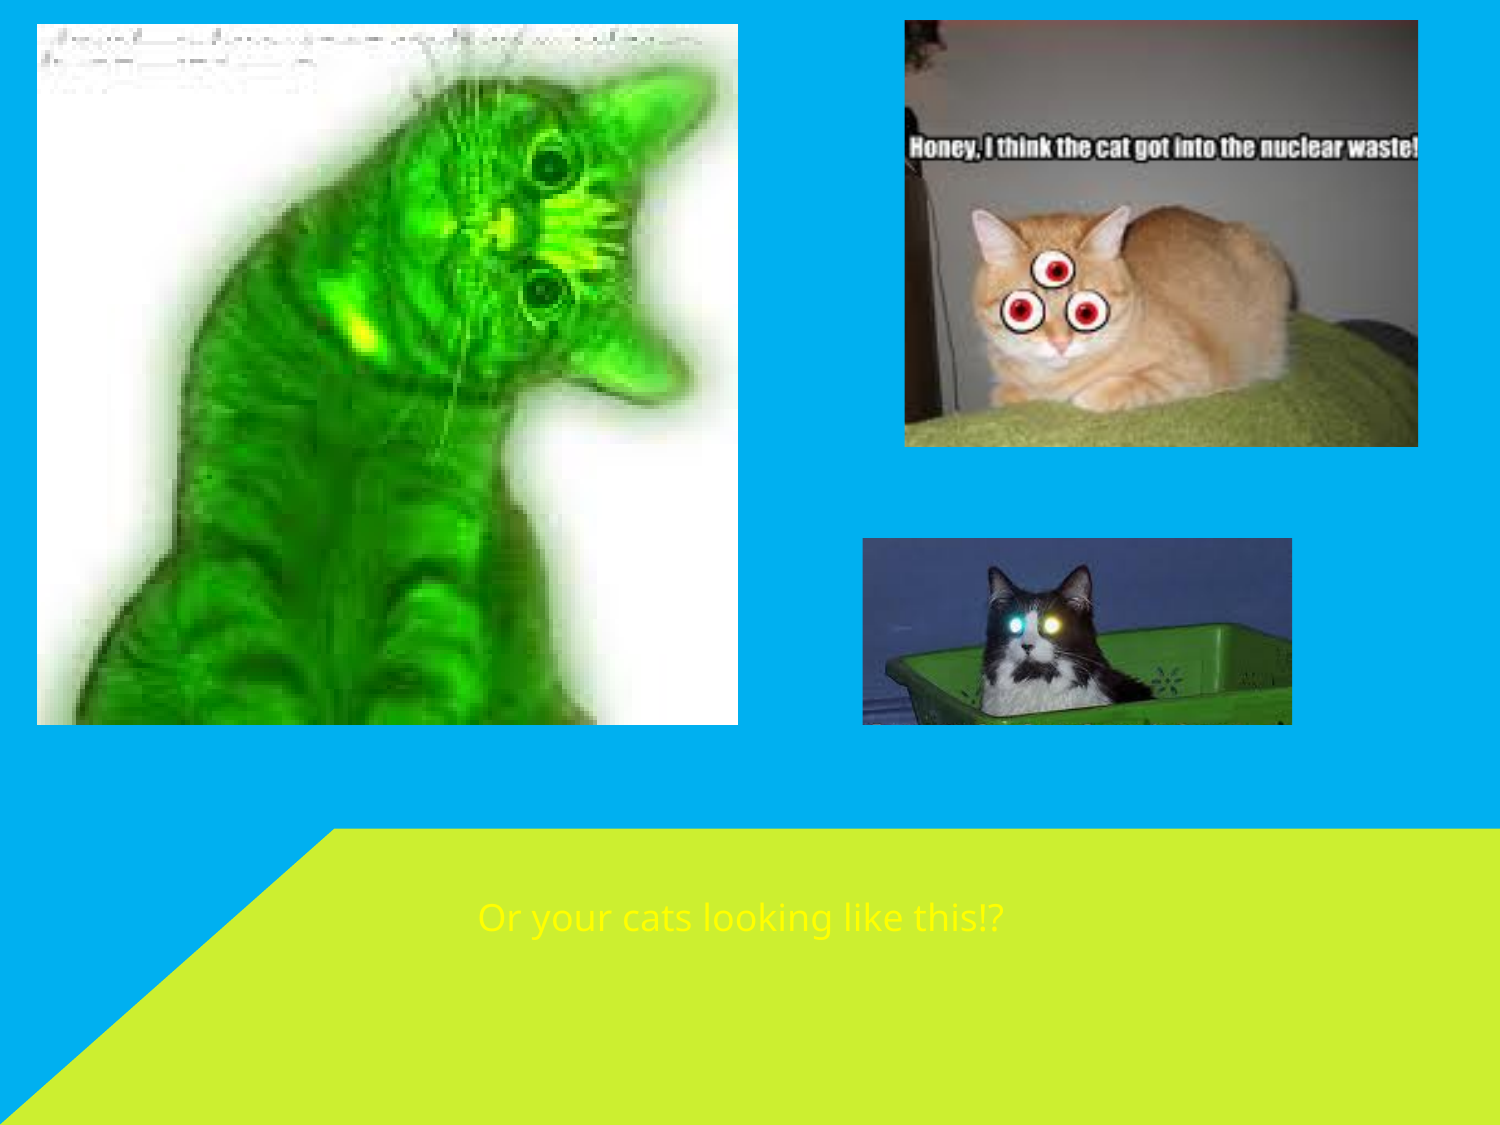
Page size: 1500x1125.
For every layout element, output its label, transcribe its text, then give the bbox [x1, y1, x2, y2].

picture [905, 21, 1417, 446]
picture [863, 539, 1291, 724]
text_box Or your cats looking like this!? [462, 886, 1188, 947]
picture [38, 25, 737, 724]
